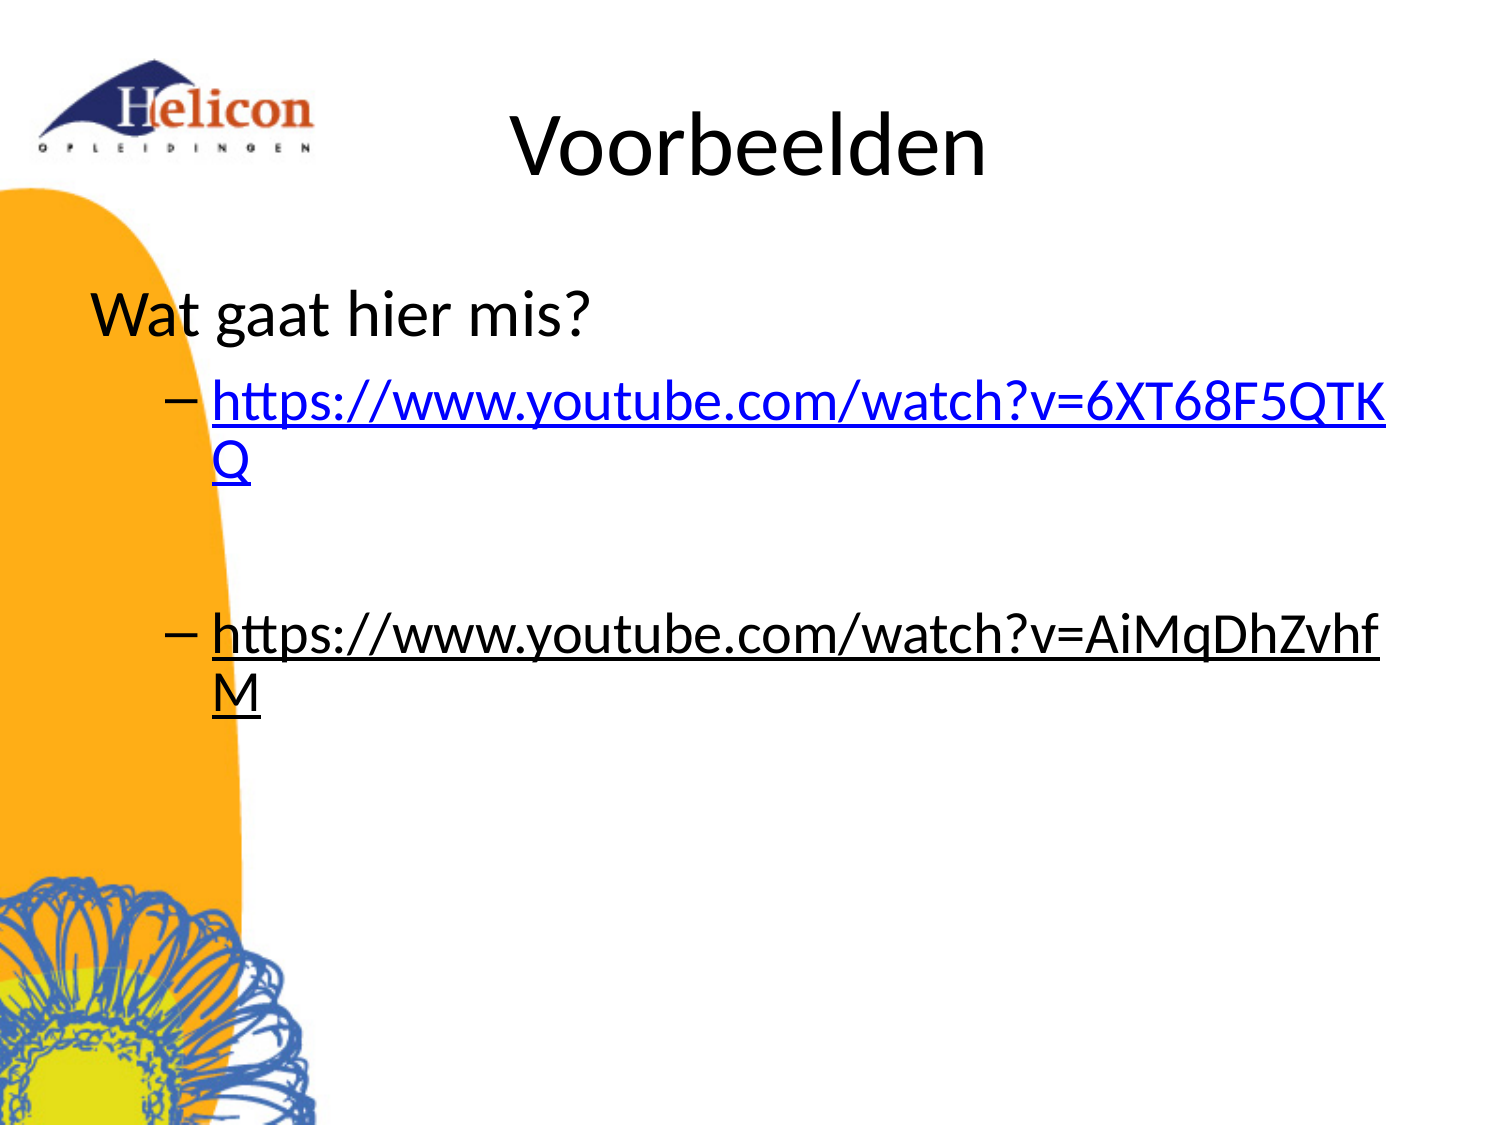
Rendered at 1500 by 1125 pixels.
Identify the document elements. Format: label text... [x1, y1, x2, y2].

list Wat gaat hier mis? https://www.youtube.com/watch?v=6XT68F5QTKQ https://www.youtube.com/watch?v=AiMqDhZvhfM [75, 262, 1425, 1005]
title Voorbeelden [75, 45, 1425, 233]
picture [0, 0, 1500, 1125]
